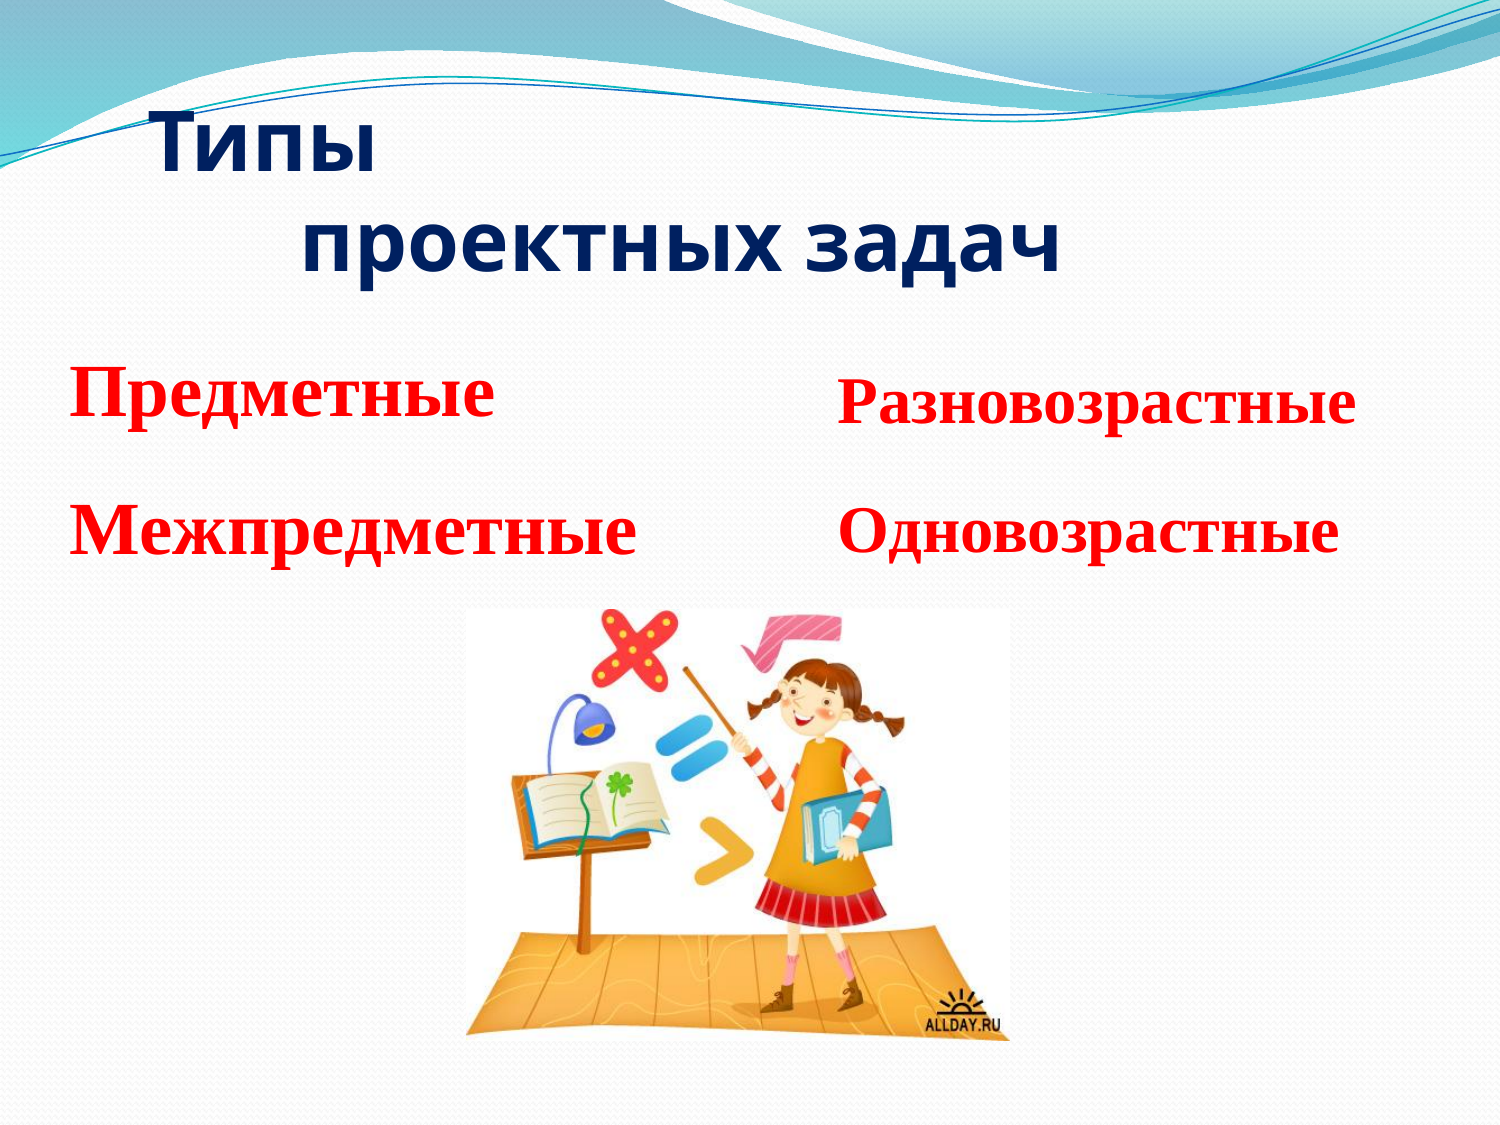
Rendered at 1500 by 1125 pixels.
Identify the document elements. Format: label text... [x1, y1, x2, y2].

title Типы проектных задач [147, 78, 1378, 289]
text_box Предметные Межпредметные [41, 326, 769, 610]
picture [466, 609, 1011, 1042]
text_box Разновозрастные Одновозрастные [809, 349, 1459, 574]
